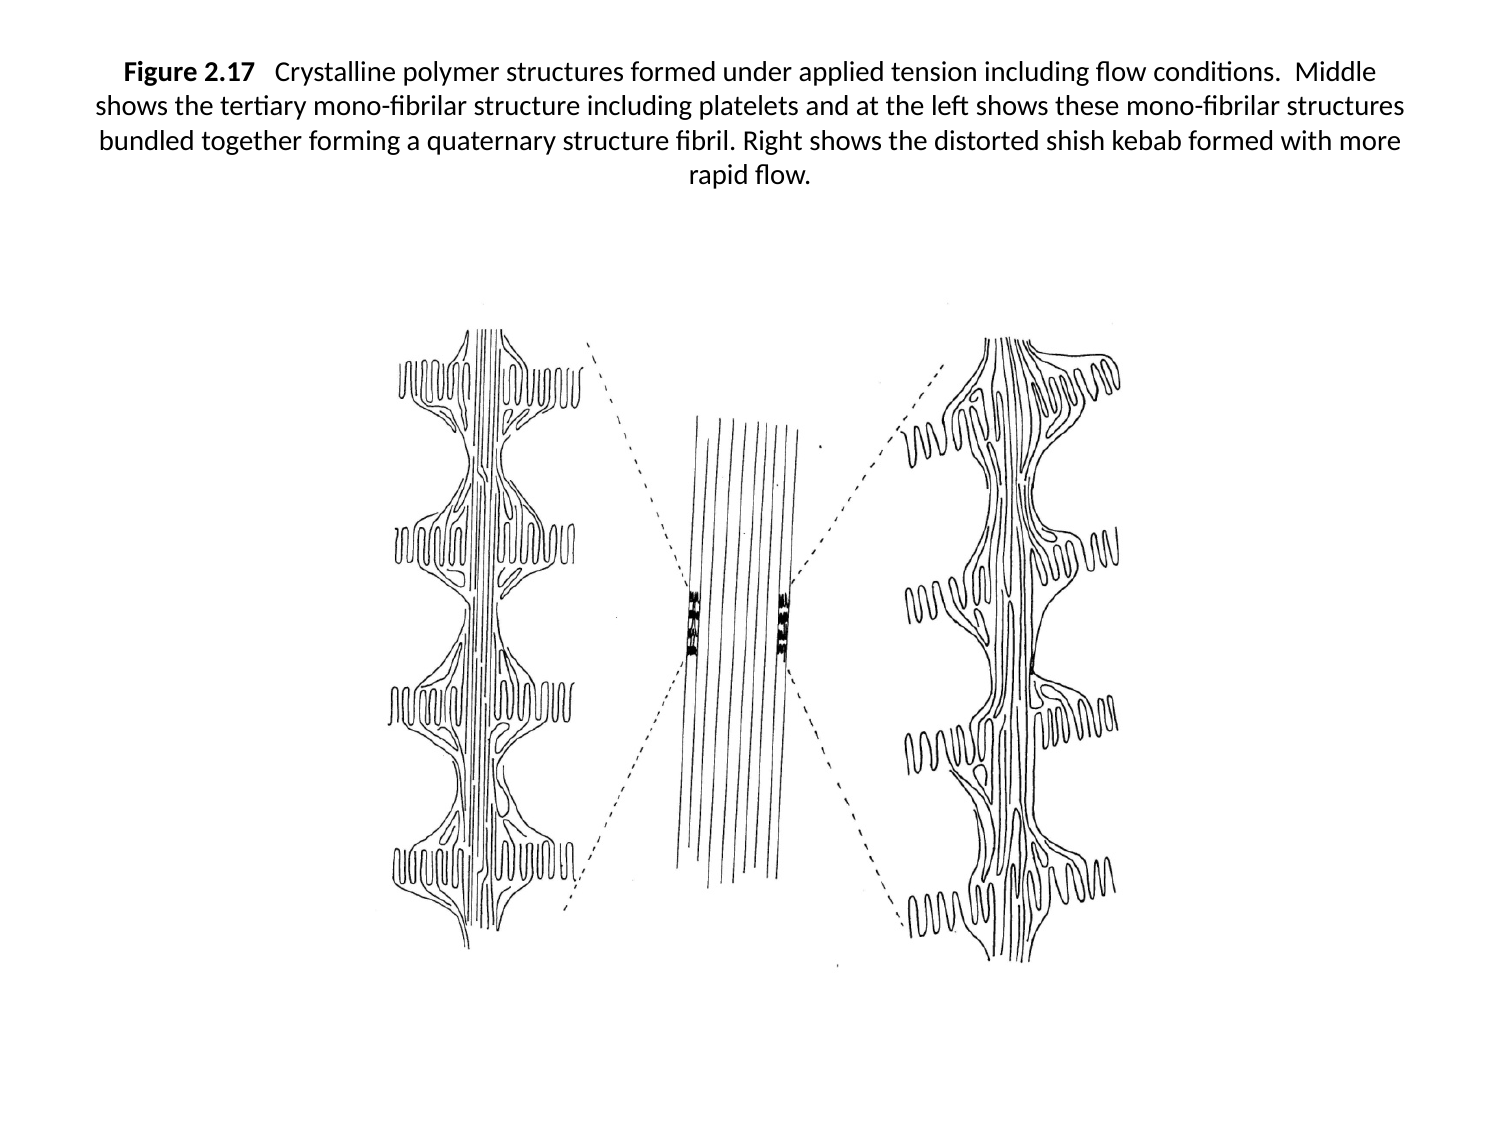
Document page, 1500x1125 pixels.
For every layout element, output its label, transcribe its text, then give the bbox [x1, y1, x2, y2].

title Figure 2.17 Crystalline polymer structures formed under applied tension including flow conditions. Middle shows the tertiary mono-fibrilar structure including platelets and at the left shows these mono-fibrilar structures bundled together forming a quaternary structure fibril. Right shows the distorted shish kebab formed with more rapid flow. [75, 45, 1425, 233]
picture [374, 297, 1138, 988]
